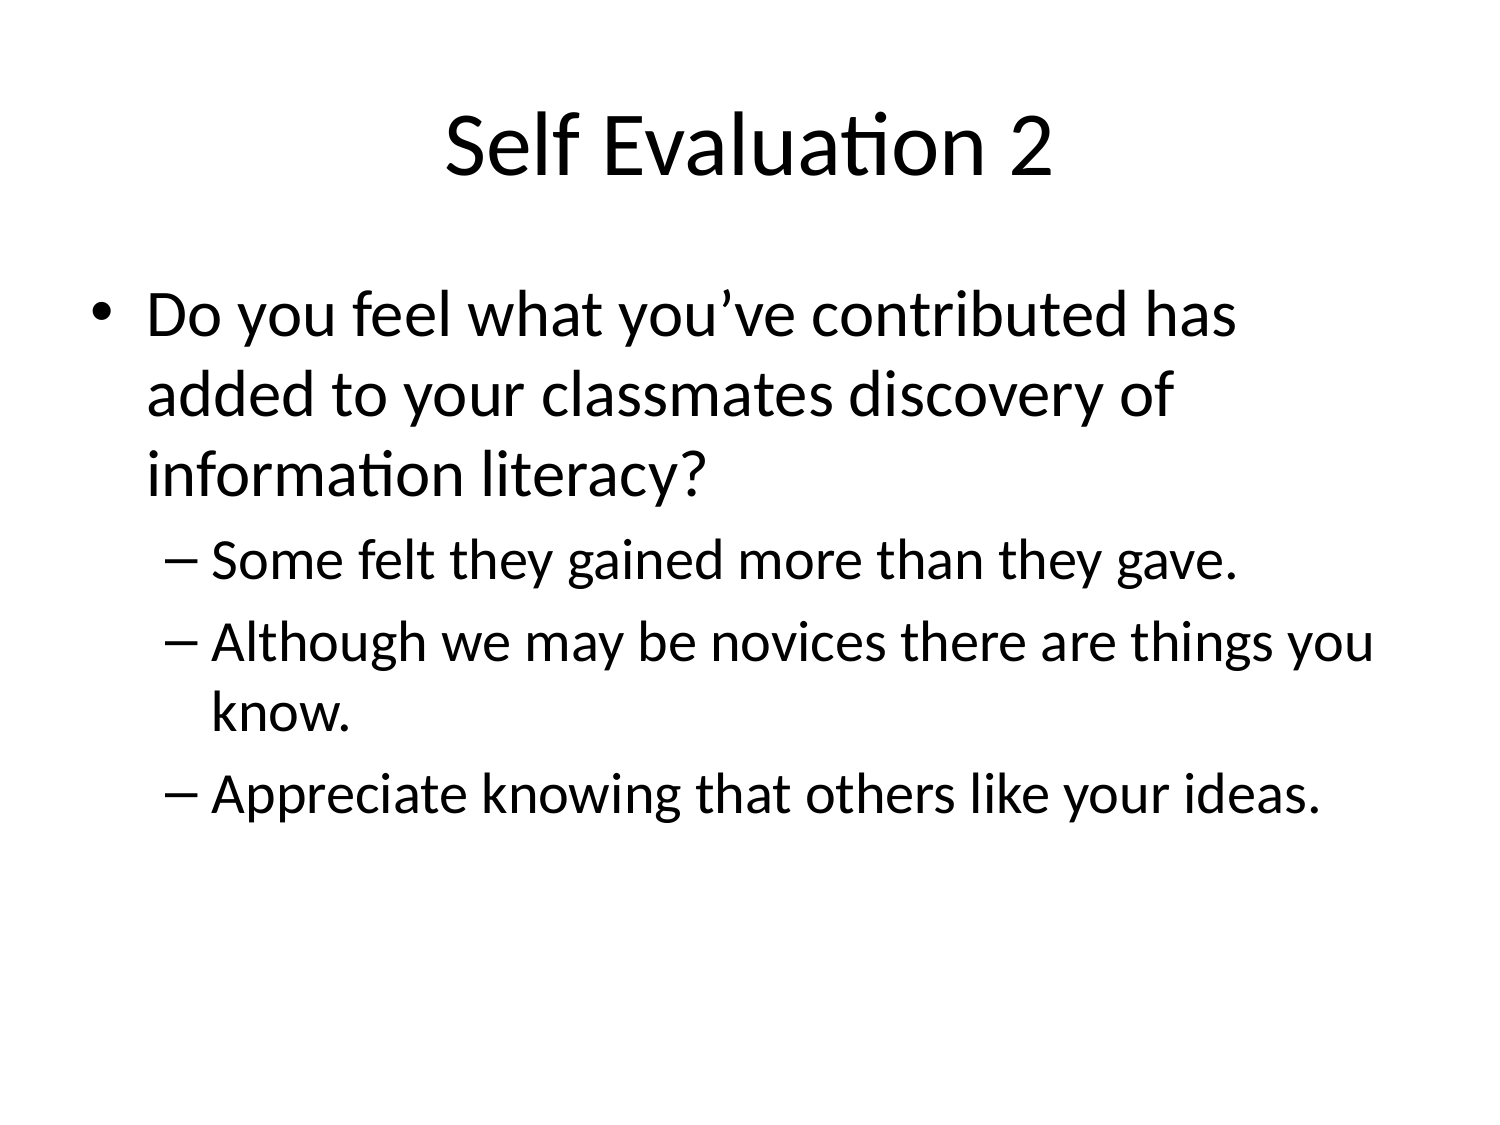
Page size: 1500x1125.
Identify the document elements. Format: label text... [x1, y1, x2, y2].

title Self Evaluation 2 [75, 45, 1425, 233]
list Do you feel what you’ve contributed has added to your classmates discovery of information literacy? Some felt they gained more than they gave. Although we may be novices there are things you know. Appreciate knowing that others like your ideas. [75, 262, 1425, 1005]
